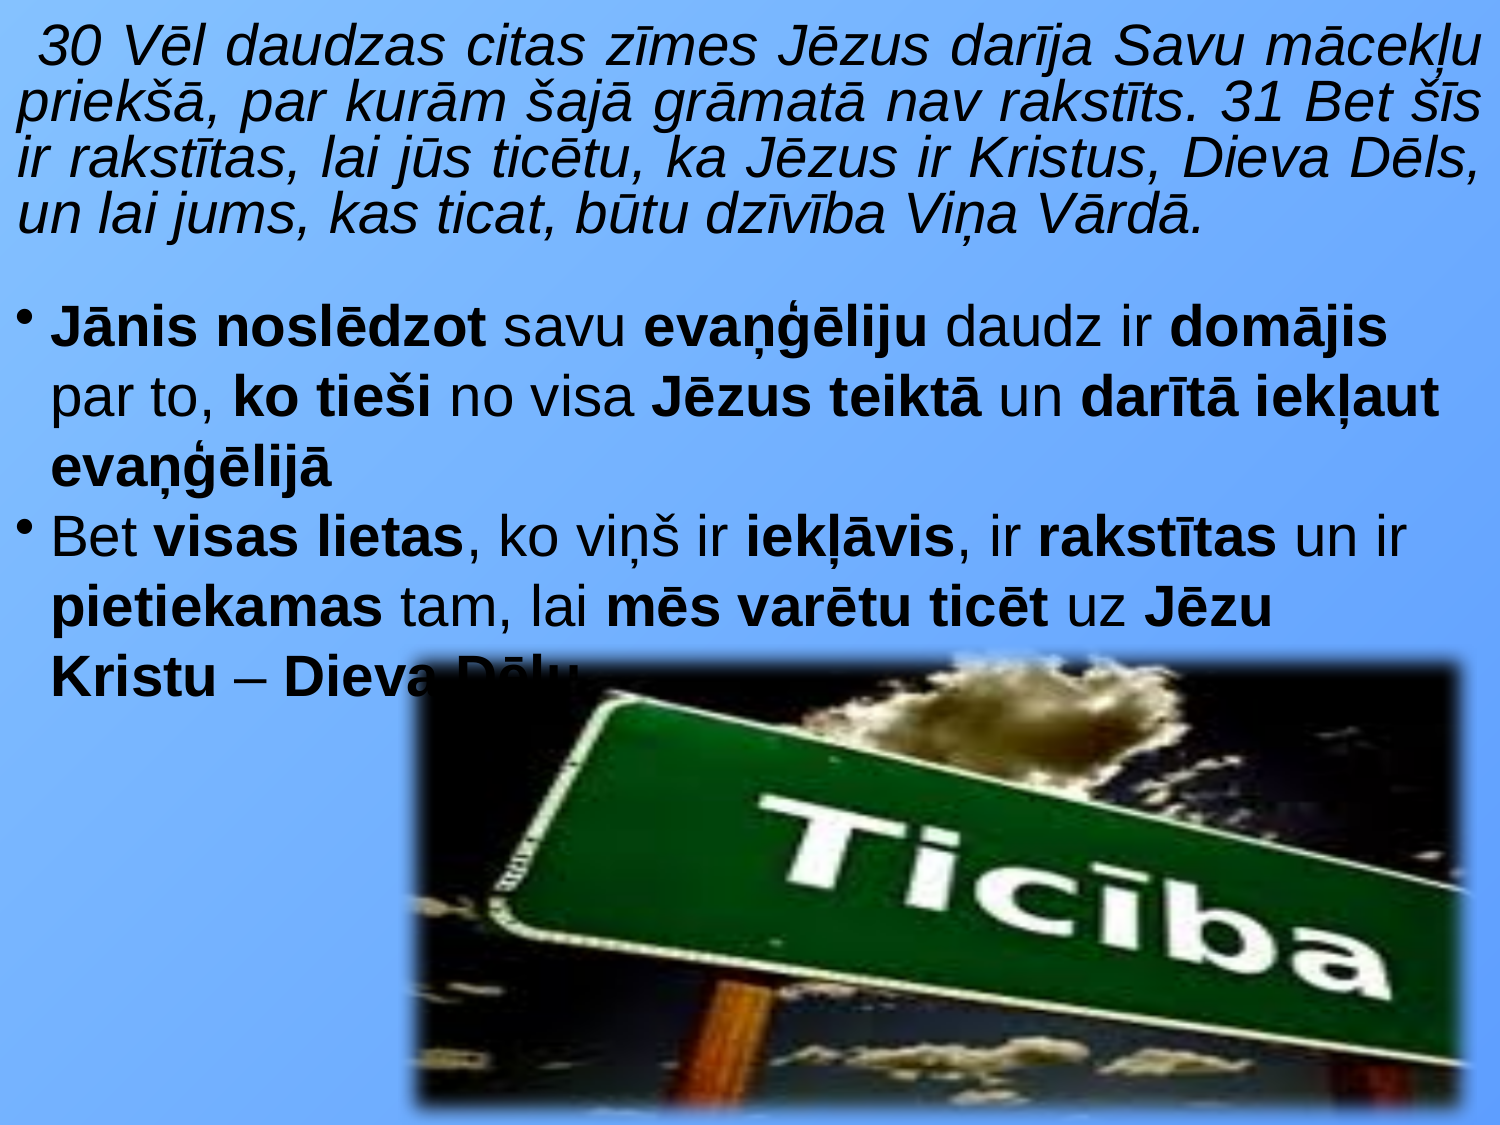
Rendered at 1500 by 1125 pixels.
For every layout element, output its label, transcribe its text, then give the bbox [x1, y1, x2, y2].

picture [398, 644, 1477, 1125]
list 30 Vēl daudzas citas zīmes Jēzus darīja Savu mācekļu priekšā, par kurām šajā grāmatā nav rakstīts. 31 Bet šīs ir rakstītas, lai jūs ticētu, ka Jēzus ir Kristus, Dieva Dēls, un lai jums, kas ticat, būtu dzīvība Viņa Vārdā. [0, 13, 1500, 212]
text_box Jānis noslēdzot savu evaņģēliju daudz ir domājis par to, ko tieši no visa Jēzus teiktā un darītā iekļaut evaņģēlijā Bet visas lietas, ko viņš ir iekļāvis, ir rakstītas un ir pietiekamas tam, lai mēs varētu ticēt uz Jēzu Kristu – Dieva Dēlu. [0, 281, 1459, 716]
